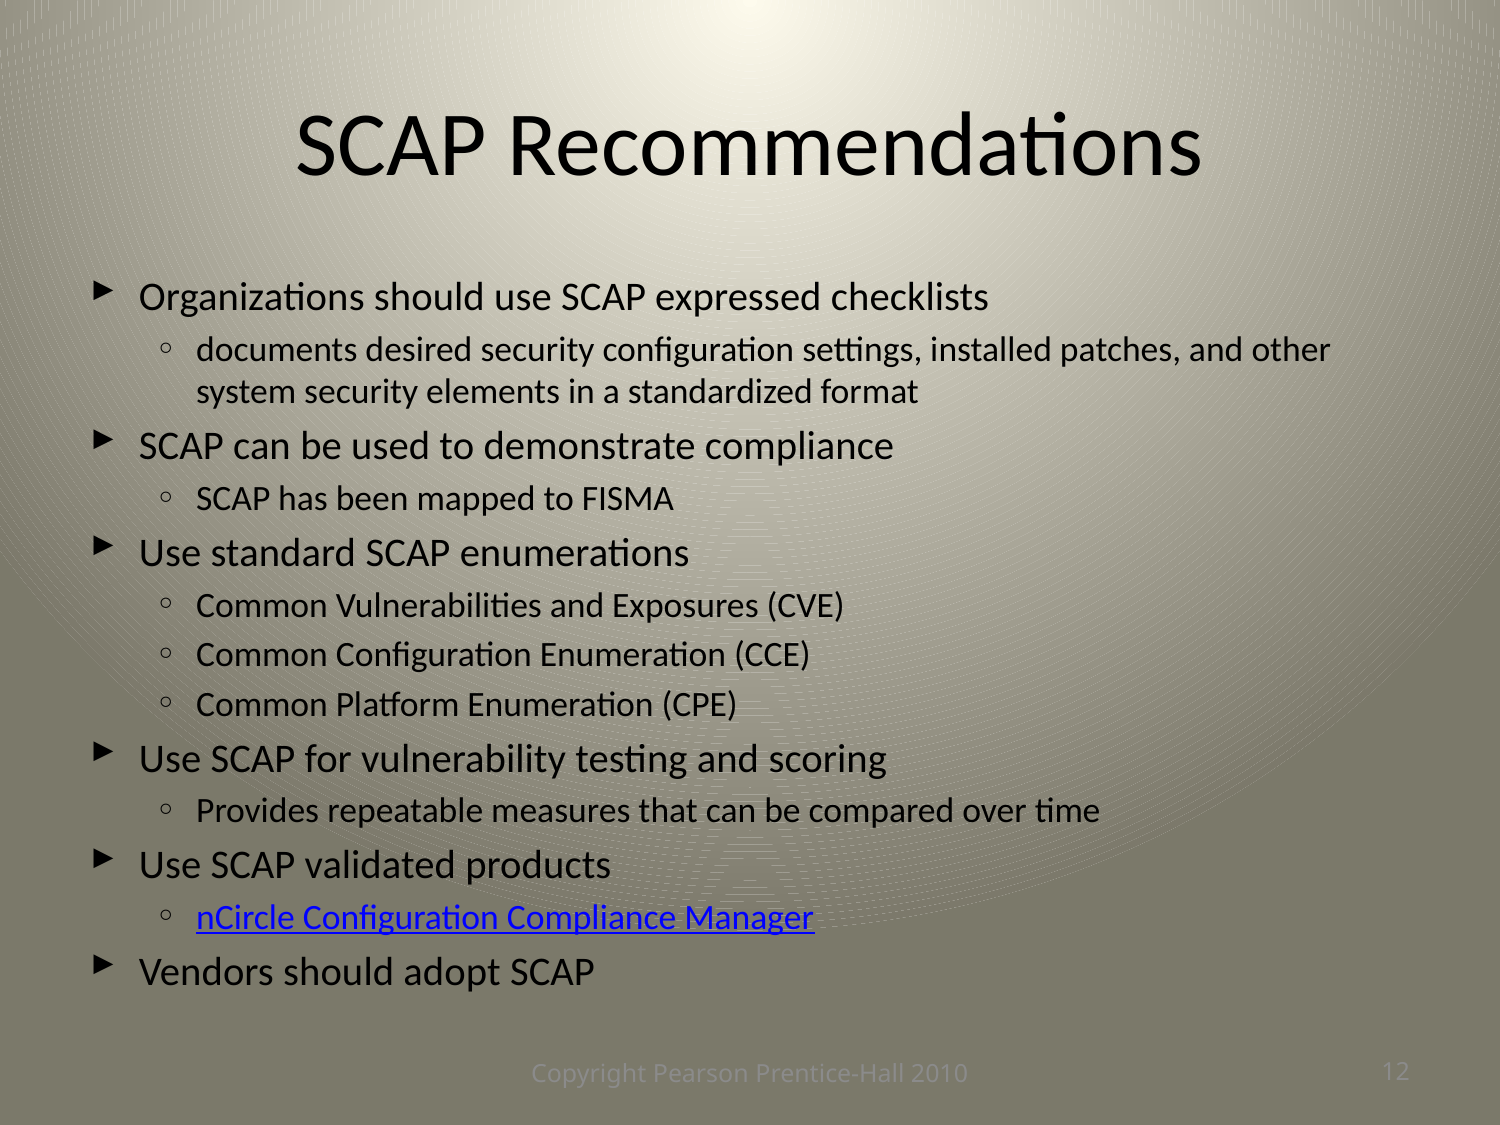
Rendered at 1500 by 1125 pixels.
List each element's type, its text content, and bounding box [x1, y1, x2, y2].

title SCAP Recommendations [75, 45, 1425, 233]
list Organizations should use SCAP expressed checklists documents desired security configuration settings, installed patches, and other system security elements in a standardized format SCAP can be used to demonstrate compliance SCAP has been mapped to FISMA Use standard SCAP enumerations Common Vulnerabilities and Exposures (CVE) Common Configuration Enumeration (CCE) Common Platform Enumeration (CPE) Use SCAP for vulnerability testing and scoring Provides repeatable measures that can be compared over time Use SCAP validated products nCircle Configuration Compliance Manager Vendors should adopt SCAP [75, 262, 1425, 1005]
slide_number 12 [1074, 1042, 1425, 1103]
footer Copyright Pearson Prentice-Hall 2010 [512, 1042, 988, 1103]
